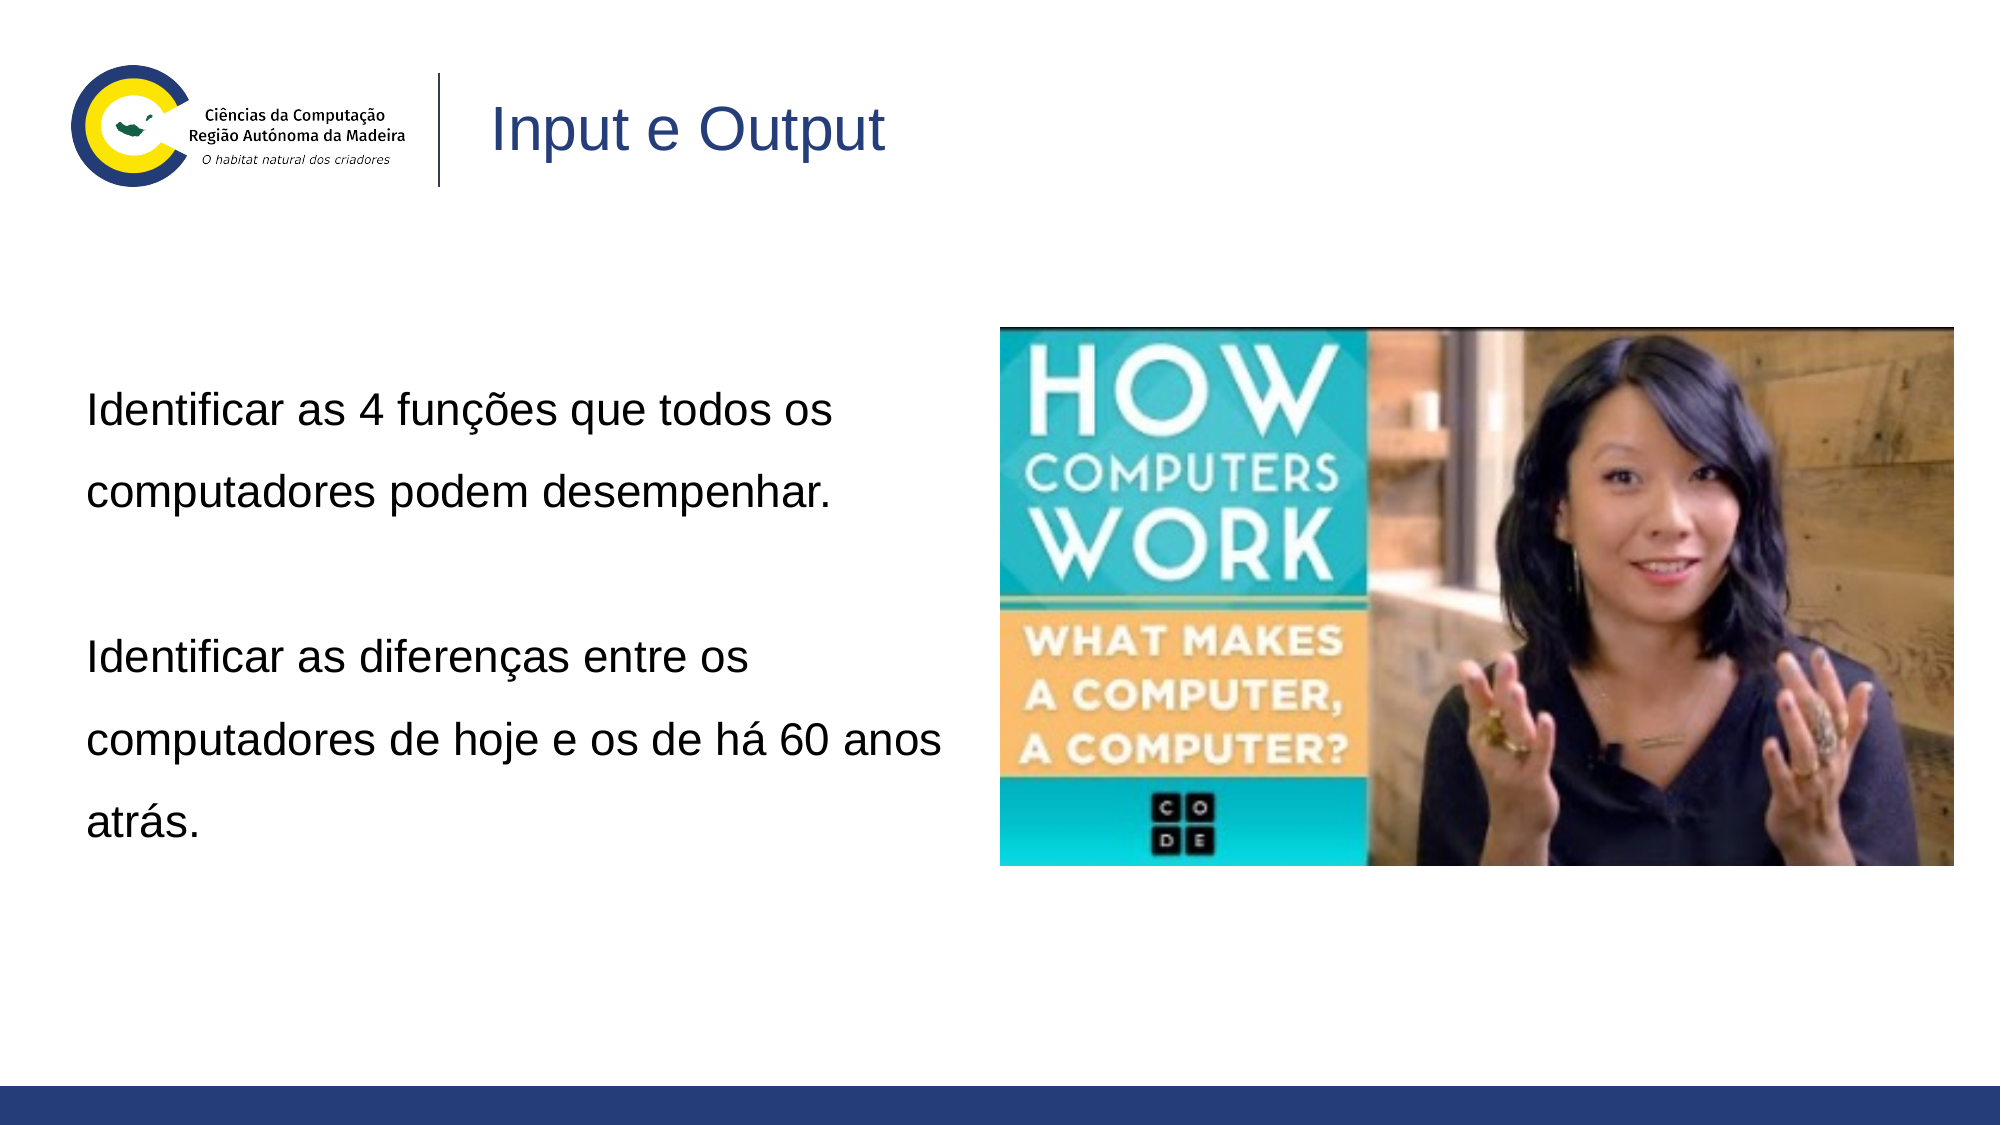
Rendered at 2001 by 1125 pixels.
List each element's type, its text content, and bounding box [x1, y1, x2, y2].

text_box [999, 326, 1955, 867]
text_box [71, 65, 440, 188]
text_box Input e Output [475, 80, 902, 171]
text_box Identificar as 4 funções que todos os computadores podem desempenhar. Identificar as diferenças entre os computadores de hoje e os de há 60 anos atrás. [71, 344, 993, 854]
text_box [0, 1085, 2000, 1125]
